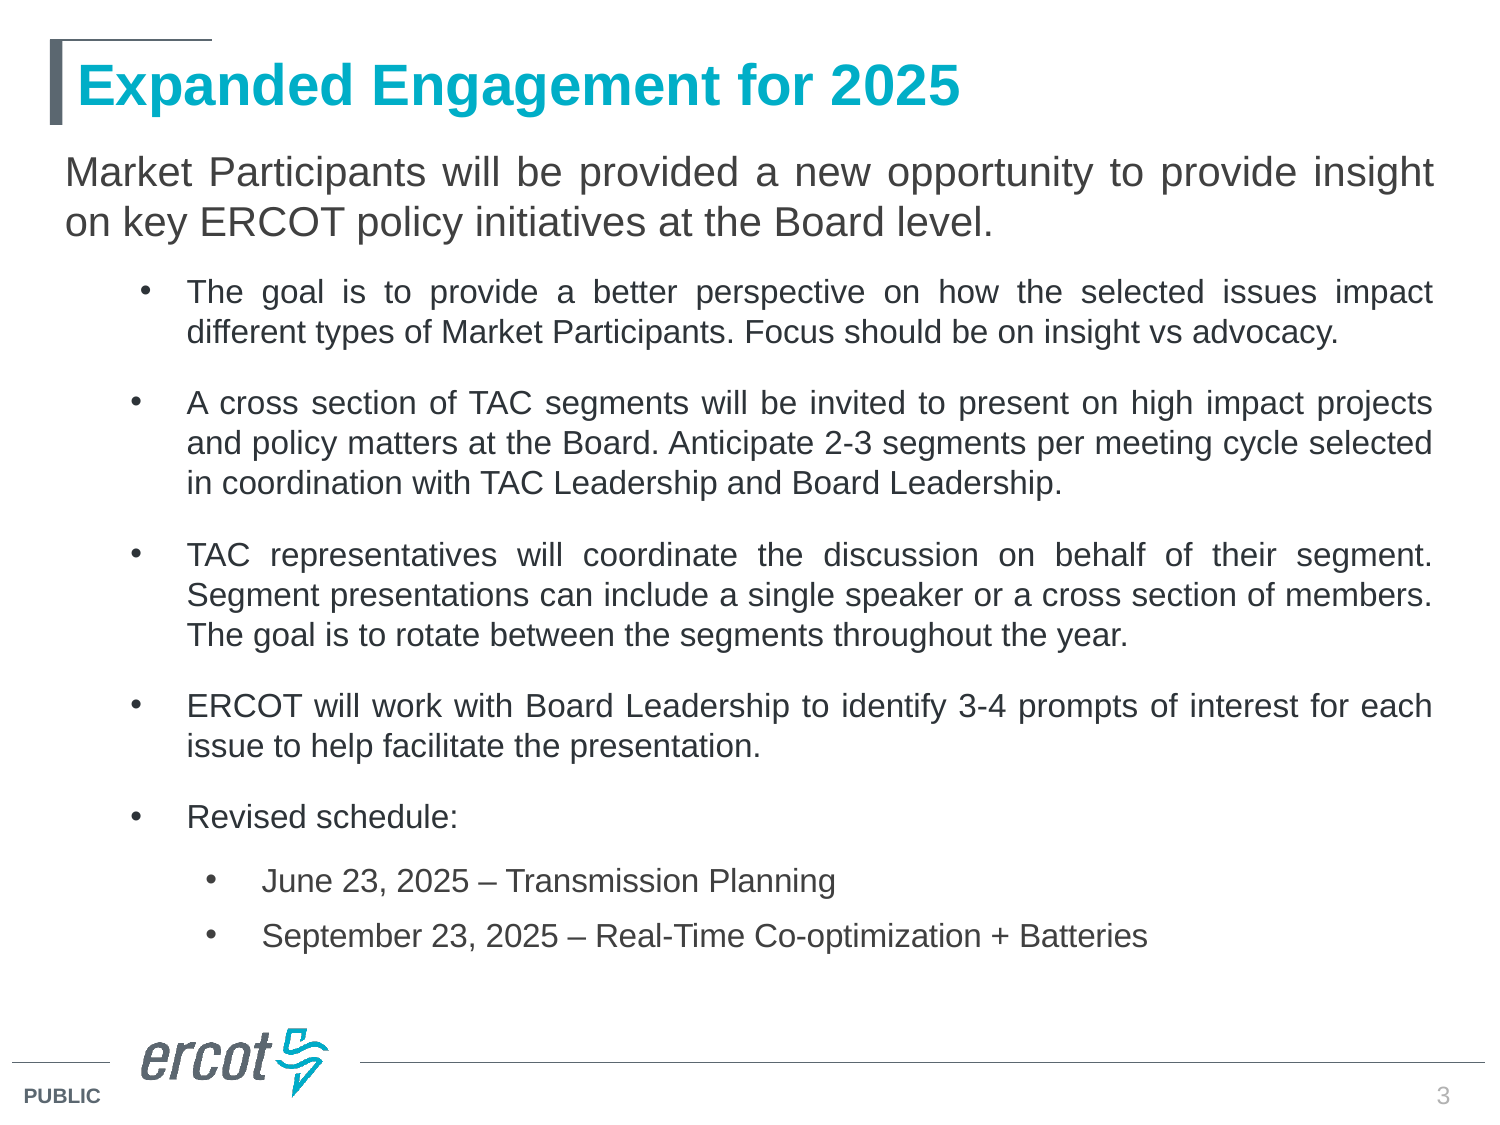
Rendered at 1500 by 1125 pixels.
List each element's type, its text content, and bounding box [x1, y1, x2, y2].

title Expanded Engagement for 2025 [62, 39, 1450, 112]
slide_number 3 [1400, 1076, 1488, 1113]
picture [137, 1025, 332, 1100]
list Market Participants will be provided a new opportunity to provide insight on key ERCOT policy initiatives at the Board level. The goal is to provide a better perspective on how the selected issues impact different types of Market Participants. Focus should be on insight vs advocacy. A cross section of TAC segments will be invited to present on high impact projects and policy matters at the Board. Anticipate 2-3 segments per meeting cycle selected in coordination with TAC Leadership and Board Leadership. TAC representatives will coordinate the discussion on behalf of their segment. Segment presentations can include a single speaker or a cross section of members. The goal is to rotate between the segments throughout the year. ERCOT will work with Board Leadership to identify 3-4 prompts of interest for each issue to help facilitate the presentation. Revised schedule: June 23, 2025 – Transmission Planning September 23, 2025 – Real-Time Co-optimization + Batteries [50, 112, 1450, 1025]
